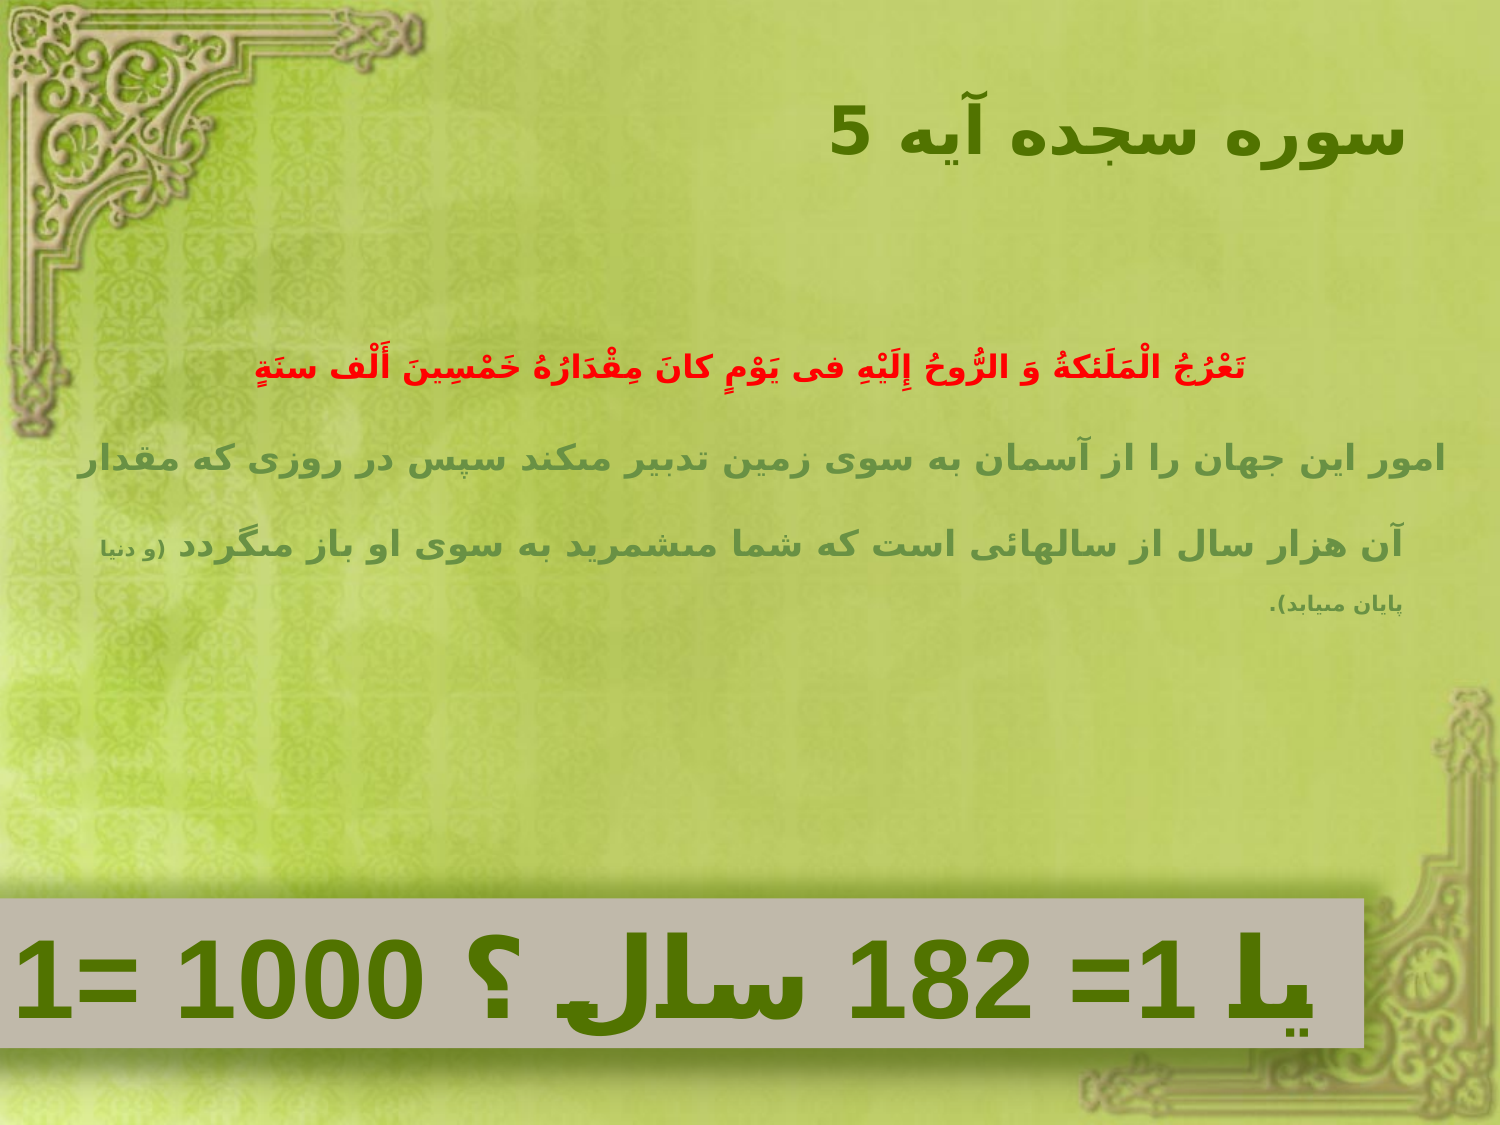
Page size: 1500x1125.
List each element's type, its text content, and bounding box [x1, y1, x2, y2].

text_box 1= 1000 یا 1= 182 سال ؟ [0, 898, 1365, 1049]
title سوره سجده آیه 5 [74, 0, 1426, 176]
list تَعْرُجُ الْمَلَئكةُ وَ الرُّوحُ إِلَيْهِ فى يَوْمٍ كانَ مِقْدَارُهُ خَمْسِينَ أَلْف سنَةٍ امور اين جهان را از آسمان به سوى زمين تدبير مى‏كند سپس در روزى كه مقدار آن هزار سال از سالهائى است كه شما مى‏شمريد به سوى او باز مى‏گردد (و دنيا پايان مى‏يابد). [37, 299, 1463, 651]
picture [0, 0, 1500, 1125]
